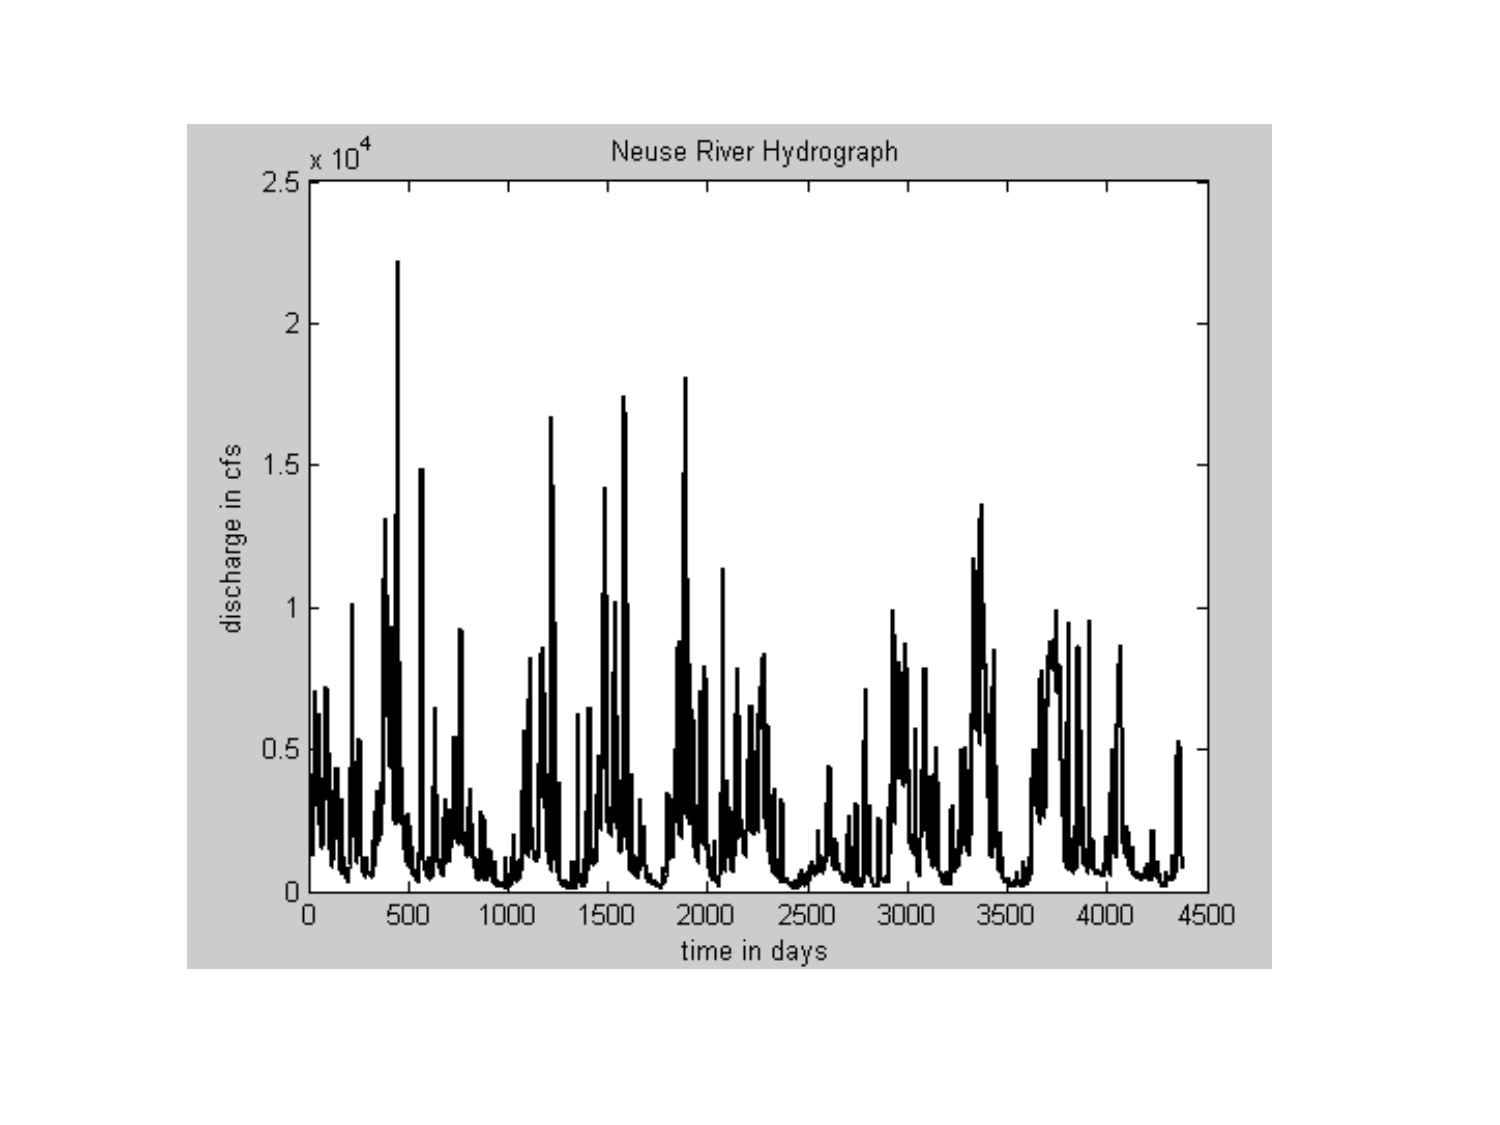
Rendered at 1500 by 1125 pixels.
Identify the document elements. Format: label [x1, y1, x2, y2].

picture [187, 124, 1272, 969]
